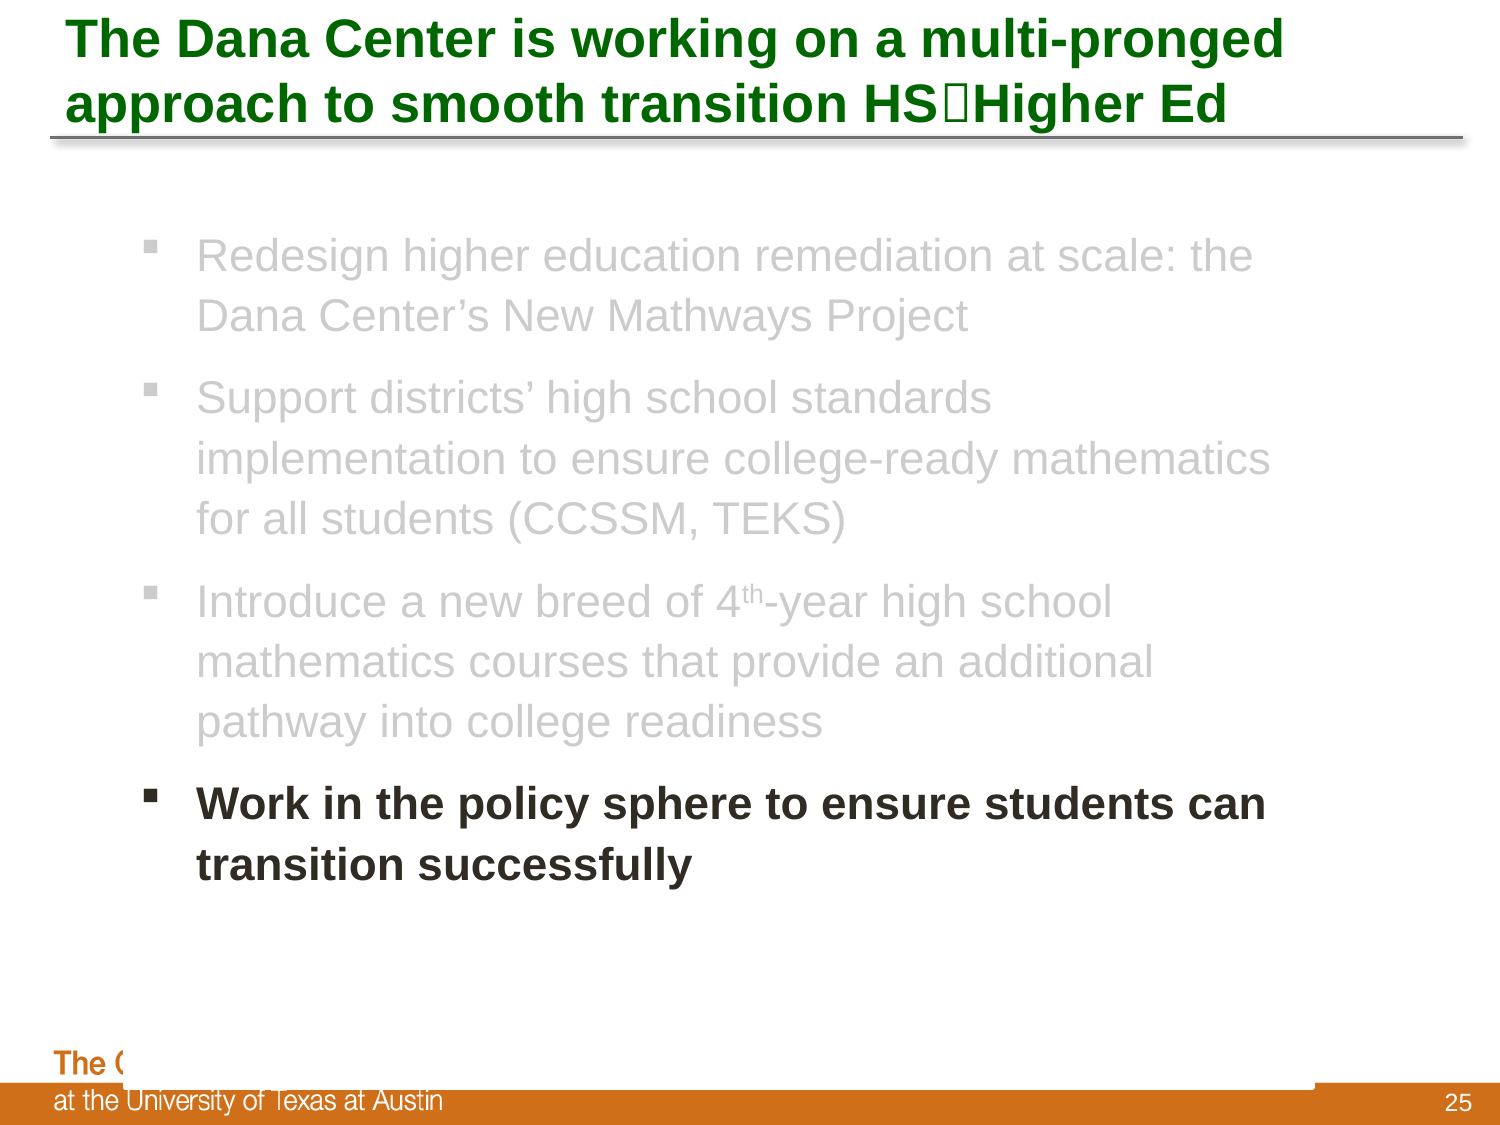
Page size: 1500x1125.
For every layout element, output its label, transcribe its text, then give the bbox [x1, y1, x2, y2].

picture [0, 1050, 1500, 1125]
list Redesign higher education remediation at scale: the Dana Center’s New Mathways Project Support districts’ high school standards implementation to ensure college-ready mathematics for all students (CCSSM, TEKS) Introduce a new breed of 4th-year high school mathematics courses that provide an additional pathway into college readiness Work in the policy sphere to ensure students can transition successfully [123, 210, 1315, 1090]
title The Dana Center is working on a multi-pronged approach to smooth transition HSHigher Ed [50, 24, 1463, 113]
slide_number 25 [1412, 1078, 1488, 1117]
